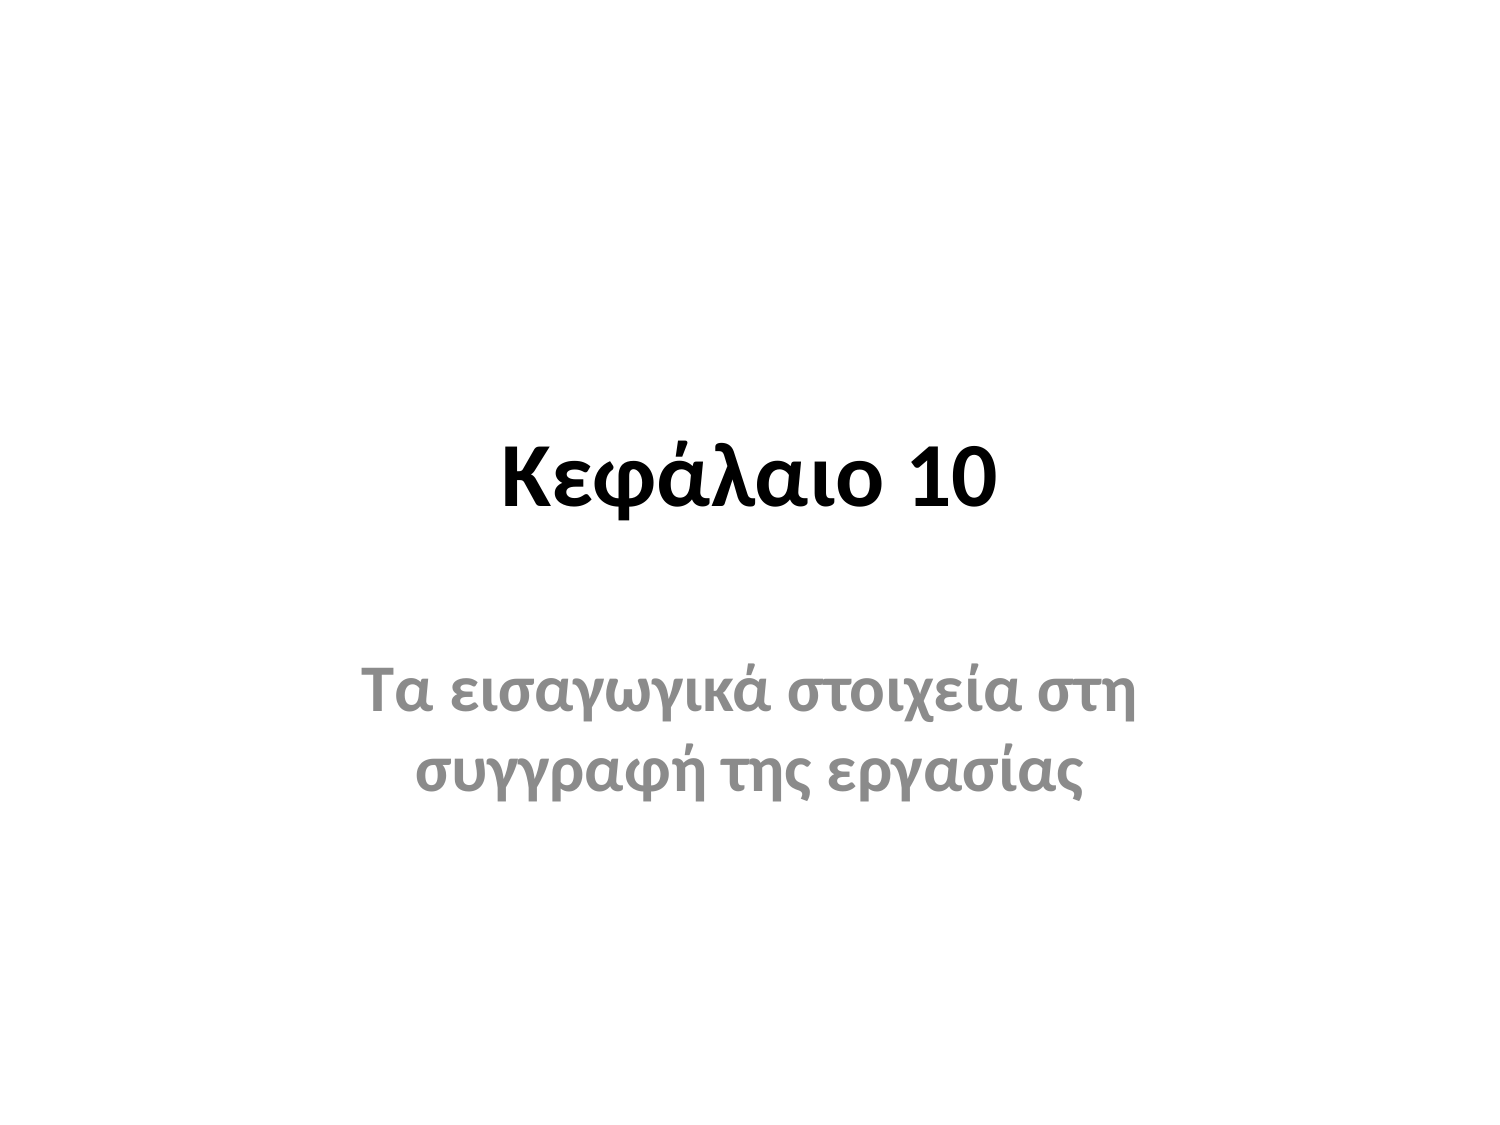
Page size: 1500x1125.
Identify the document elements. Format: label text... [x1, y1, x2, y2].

subtitle Τα εισαγωγικά στοιχεία στη συγγραφή της εργασίας [225, 637, 1275, 925]
title Κεφάλαιο 10 [112, 349, 1388, 591]
